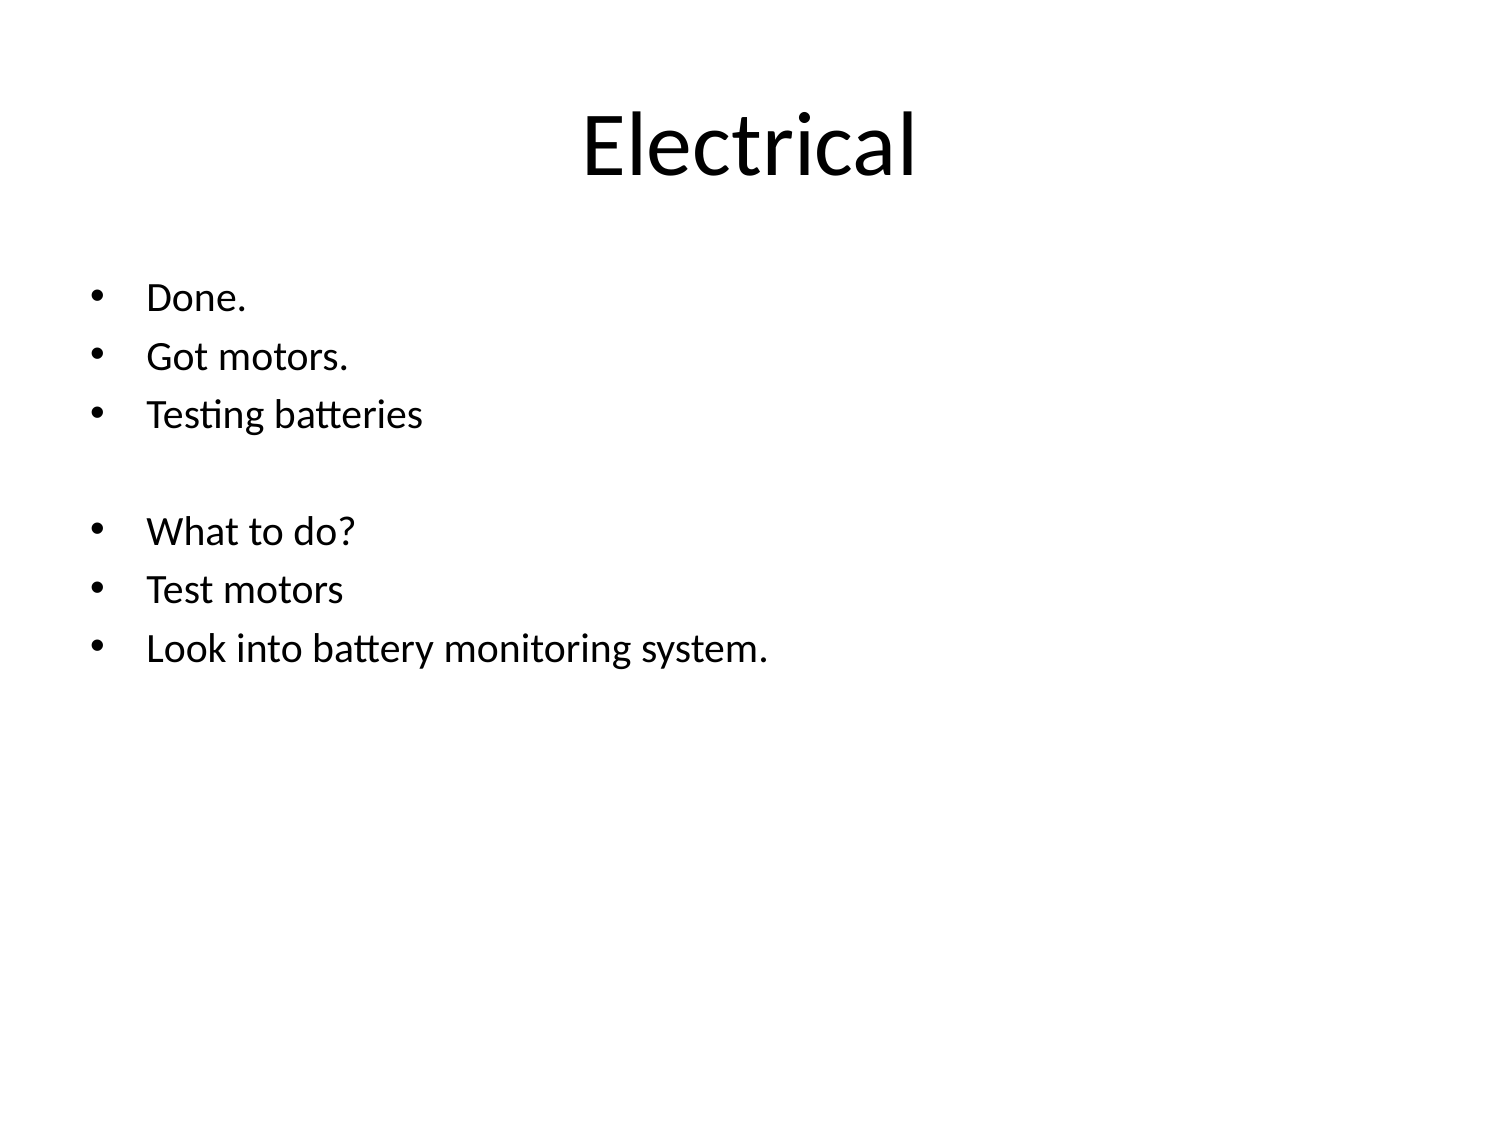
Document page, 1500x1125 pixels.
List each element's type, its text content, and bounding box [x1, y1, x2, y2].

list Done. Got motors. Testing batteries What to do? Test motors Look into battery monitoring system. [75, 262, 1425, 1005]
title Electrical [75, 45, 1425, 233]
